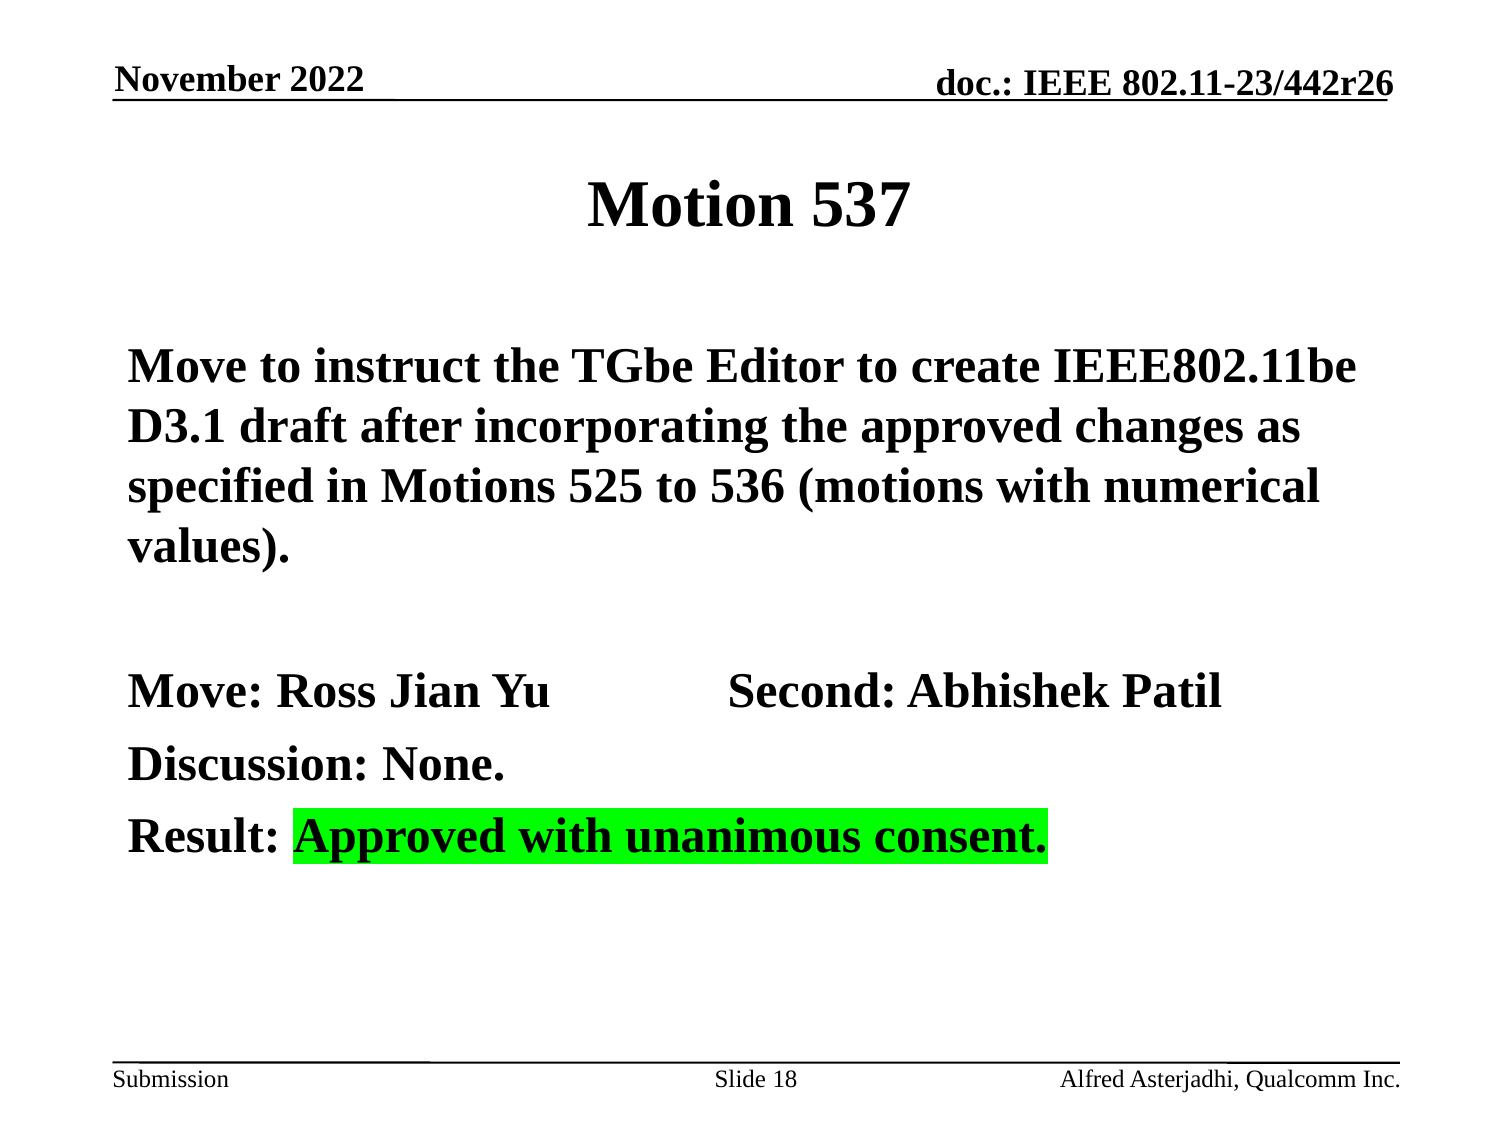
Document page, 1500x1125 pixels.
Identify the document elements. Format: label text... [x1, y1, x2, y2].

slide_number Slide 18 [712, 1061, 800, 1123]
list Move to instruct the TGbe Editor to create IEEE802.11be D3.1 draft after incorporating the approved changes as specified in Motions 525 to 536 (motions with numerical values). Move: Ross Jian Yu Second: Abhishek Patil Discussion: None. Result: Approved with unanimous consent. [112, 324, 1388, 1000]
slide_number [114, 54, 423, 100]
title Motion 537 [112, 112, 1388, 288]
footer Alfred Asterjadhi, Qualcomm Inc. [878, 1061, 1402, 1093]
